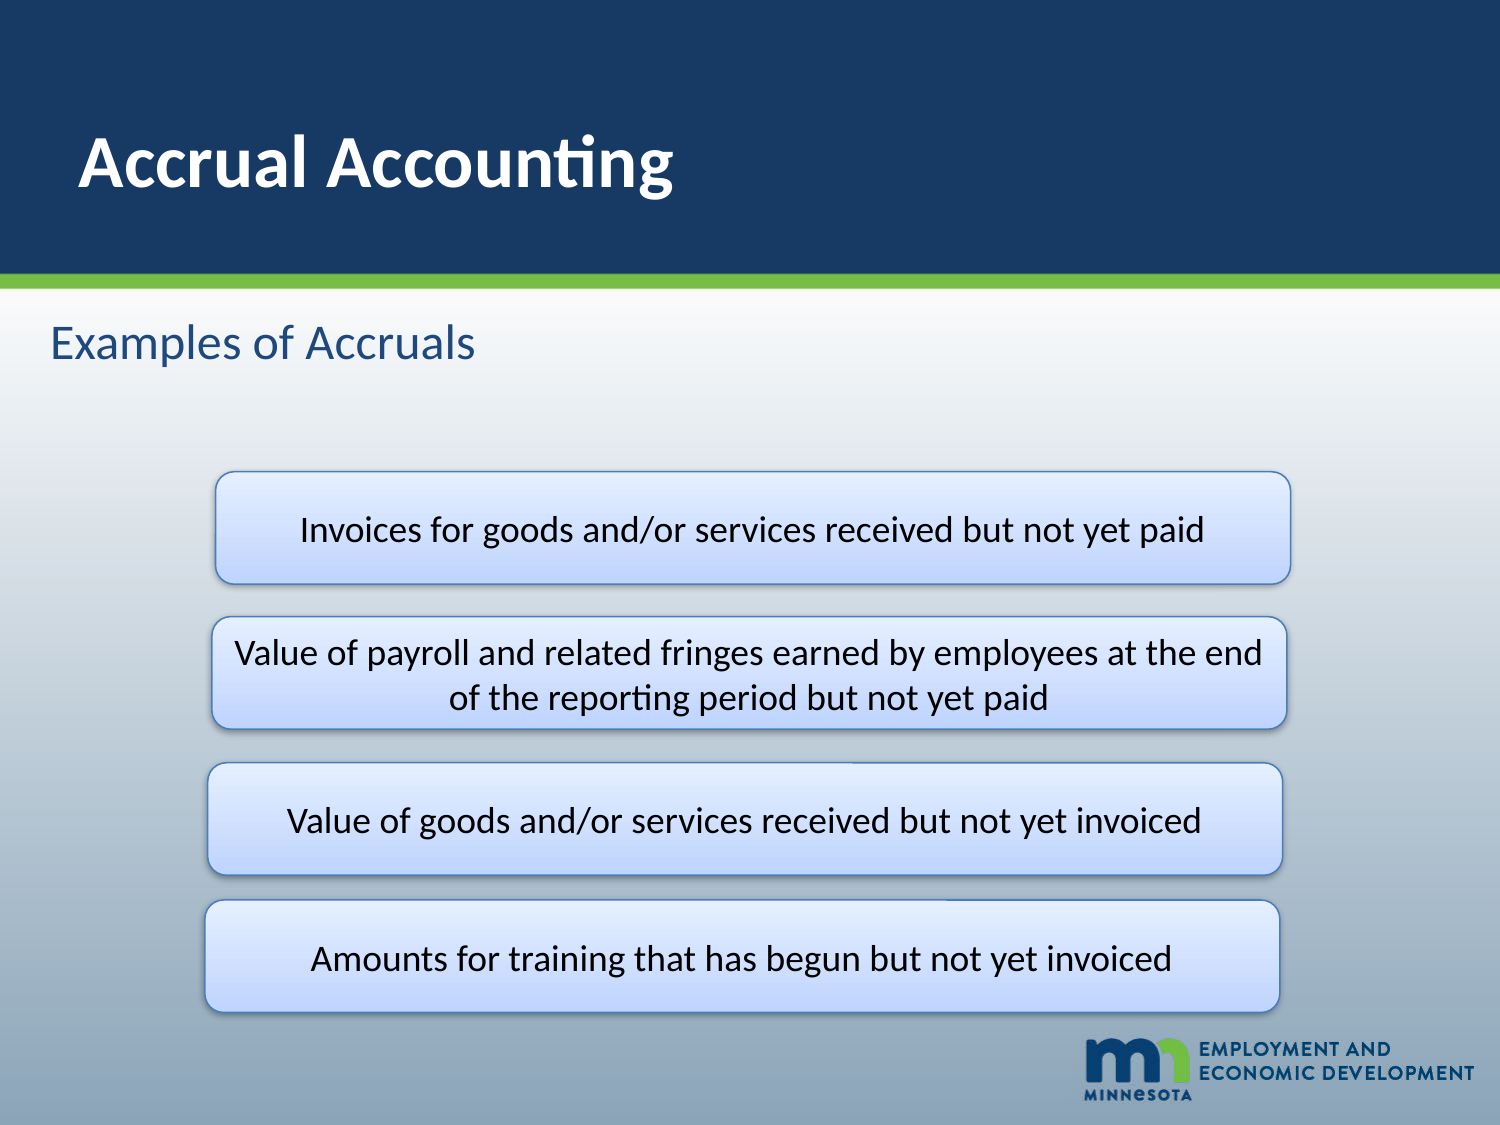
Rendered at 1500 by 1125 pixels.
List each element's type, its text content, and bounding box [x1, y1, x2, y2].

picture [0, 0, 1500, 1125]
title Accrual Accounting [78, 112, 729, 204]
text_box Value of payroll and related fringes earned by employees at the end of the reporting period but not yet paid [211, 615, 1288, 730]
text_box Value of goods and/or services received but not yet invoiced [206, 761, 1284, 877]
text_box Invoices for goods and/or services received but not yet paid [214, 470, 1292, 585]
text_box Amounts for training that has begun but not yet invoiced [204, 899, 1281, 1014]
list Examples of Accruals [50, 309, 1250, 597]
